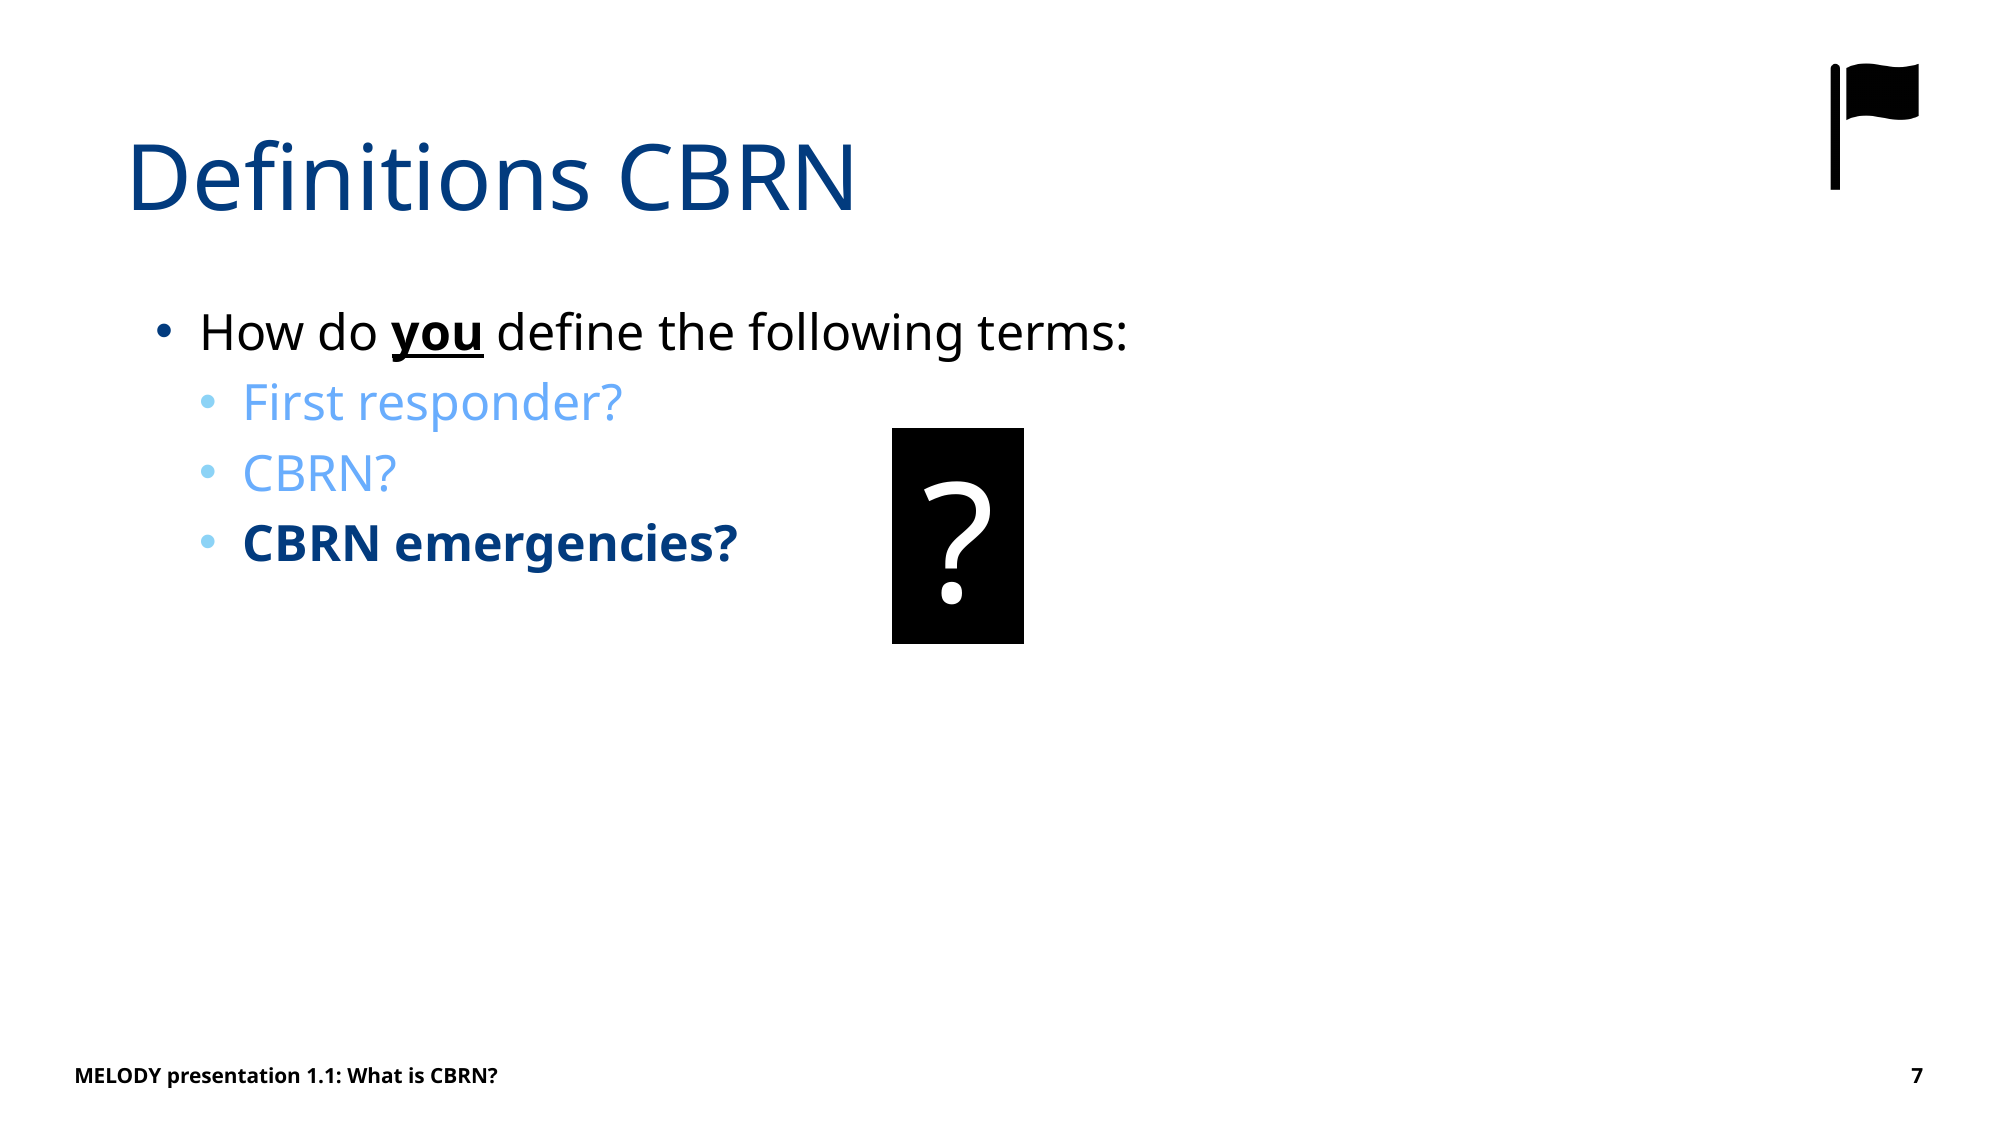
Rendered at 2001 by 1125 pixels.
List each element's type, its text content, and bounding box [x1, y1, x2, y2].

slide_number 7 [1473, 1062, 1924, 1101]
picture [1799, 51, 1950, 202]
list How do you define the following terms: First responder? CBRN? CBRN emergencies? [125, 292, 1875, 999]
footer MELODY presentation 1.1: What is CBRN? [74, 1062, 1842, 1088]
title Definitions CBRN [125, 131, 1875, 292]
text_box ? [892, 428, 1024, 644]
